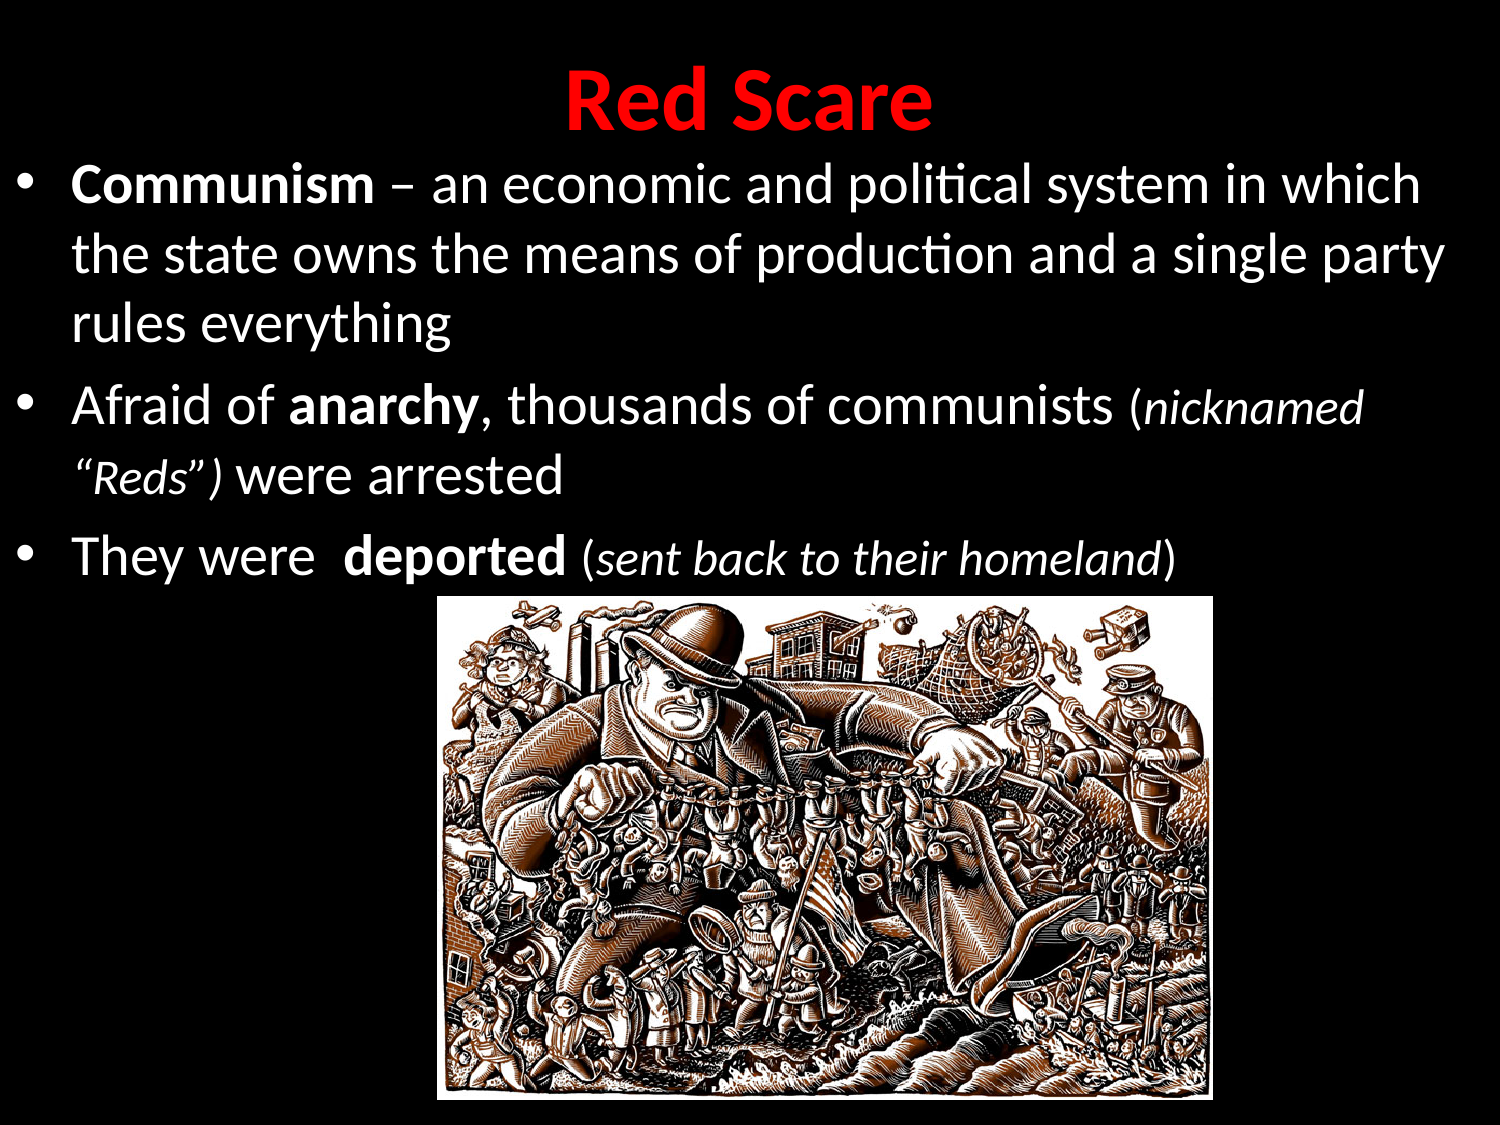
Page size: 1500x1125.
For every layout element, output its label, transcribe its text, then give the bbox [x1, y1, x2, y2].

picture [437, 596, 1213, 1101]
list Communism – an economic and political system in which the state owns the means of production and a single party rules everything Afraid of anarchy, thousands of communists (nicknamed “Reds”) were arrested They were deported (sent back to their homeland) [0, 137, 1500, 880]
title Red Scare [75, 0, 1425, 137]
